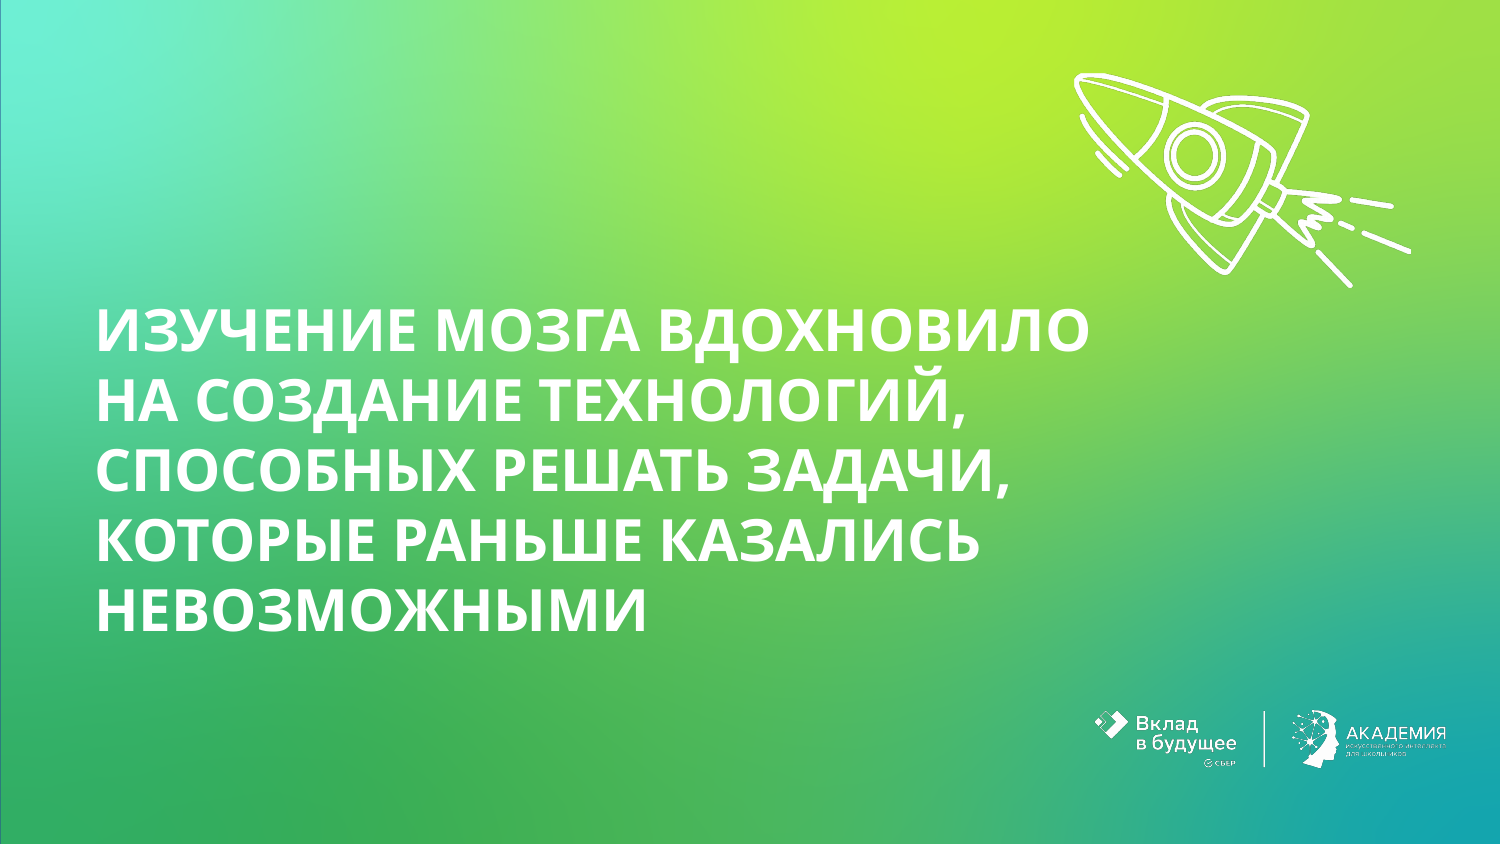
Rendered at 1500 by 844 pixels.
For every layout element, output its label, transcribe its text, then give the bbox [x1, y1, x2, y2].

text_box ИЗУЧЕНИЕ МОЗГА ВДОХНОВИЛО НА СОЗДАНИЕ ТЕХНОЛОГИЙ, СПОСОБНЫХ РЕШАТЬ ЗАДАЧИ, КОТОРЫЕ РАНЬШЕ КАЗАЛИСЬ НЕВОЗМОЖНЫМИ [88, 287, 1198, 650]
picture [0, 0, 1500, 844]
